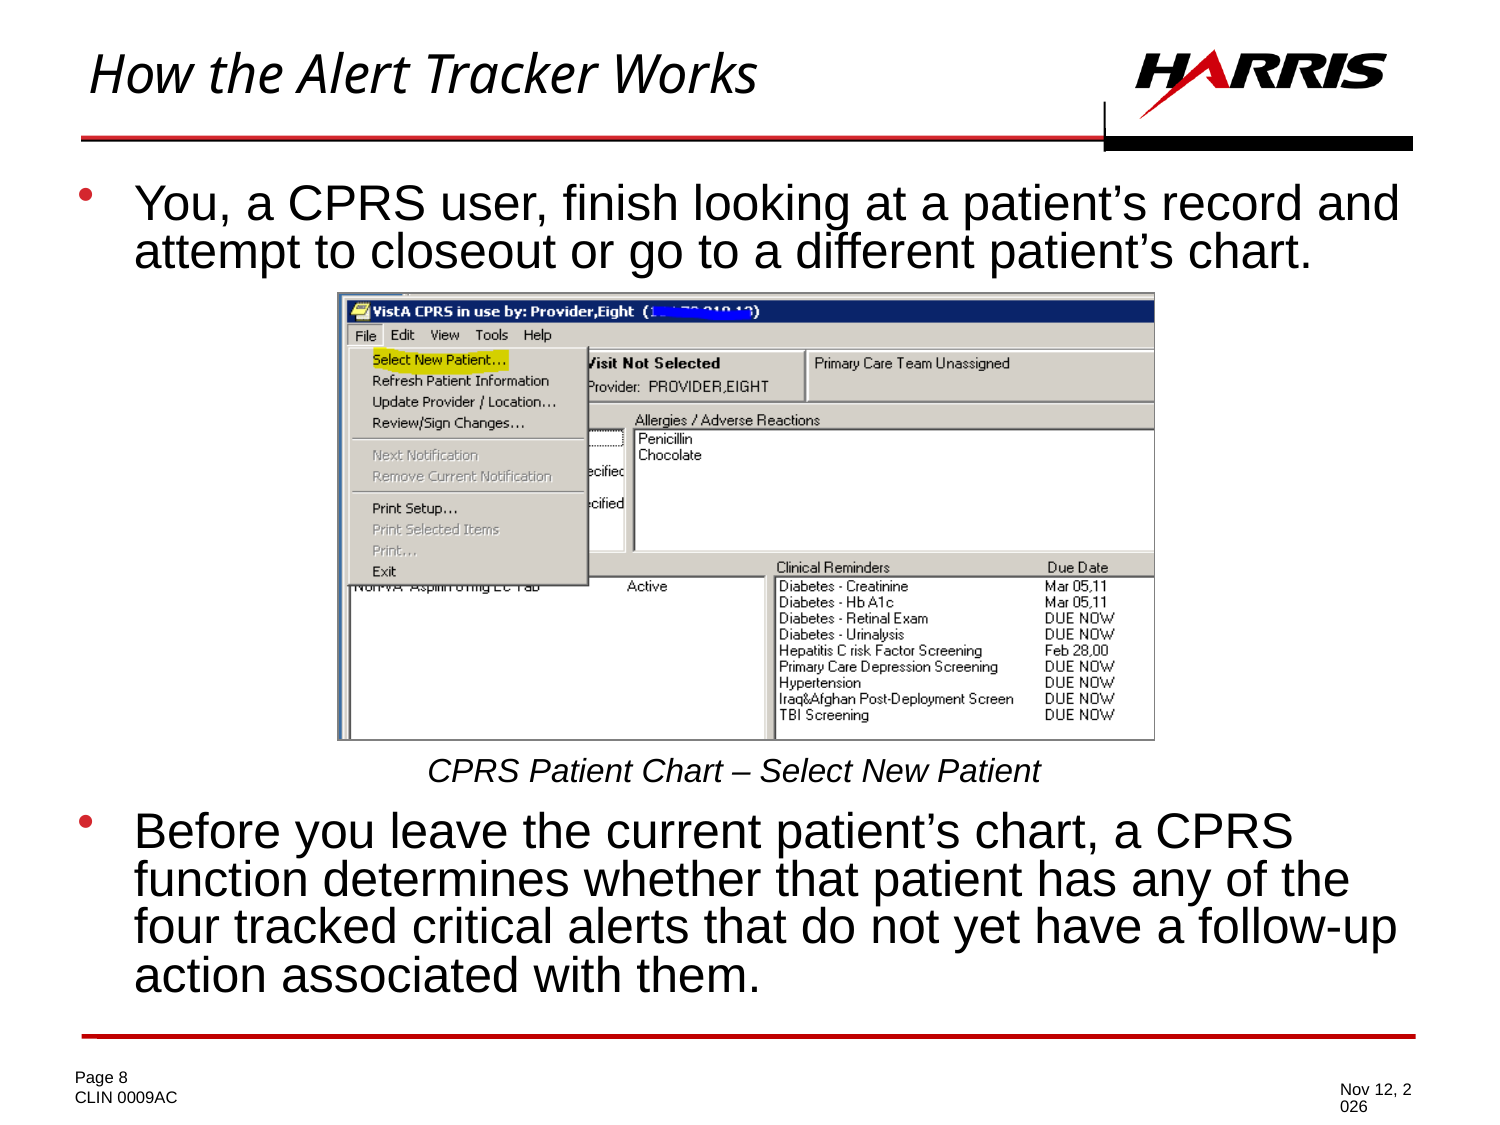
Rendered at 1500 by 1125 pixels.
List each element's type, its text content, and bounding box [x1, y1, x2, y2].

list You, a CPRS user, finish looking at a patient’s record and attempt to closeout or go to a different patient’s chart. Before you leave the current patient’s chart, a CPRS function determines whether that patient has any of the four tracked critical alerts that do not yet have a follow-up action associated with them. [62, 174, 1432, 1020]
picture [338, 293, 1155, 740]
picture [1135, 49, 1387, 119]
list CPRS Patient Chart – Select New Patient [49, 749, 1420, 807]
title How the Alert Tracker Works [73, 27, 986, 117]
slide_number 16-Jun-14 [1324, 1066, 1435, 1111]
